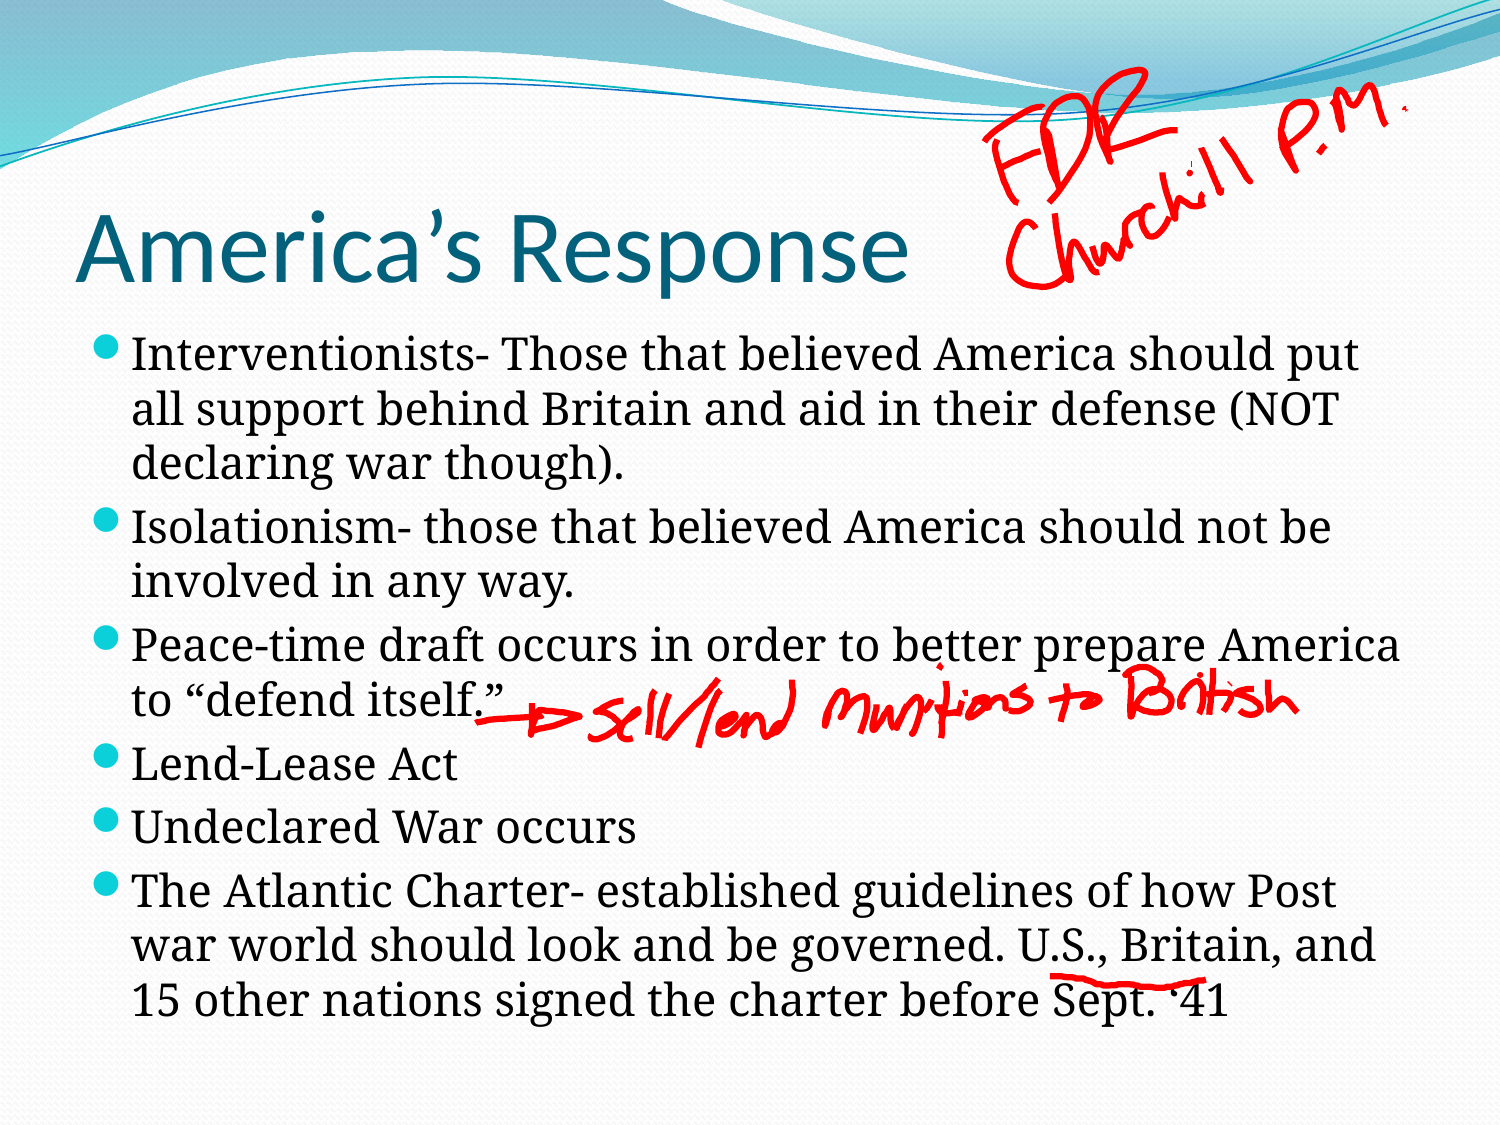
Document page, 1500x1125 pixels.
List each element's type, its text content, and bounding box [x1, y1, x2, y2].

text_box [1205, 692, 1232, 712]
text_box [943, 680, 947, 706]
text_box [648, 690, 656, 735]
text_box [698, 690, 721, 748]
text_box [1235, 689, 1261, 715]
text_box [1060, 700, 1067, 722]
text_box [1048, 694, 1100, 707]
text_box [998, 151, 1041, 170]
list Interventionists- Those that believed America should put all support behind Britain and aid in their defense (NOT declaring war though). Isolationism- those that believed America should not be involved in any way. Peace-time draft occurs in order to better prepare America to “defend itself.” Lend-Lease Act Undeclared War occurs The Atlantic Charter- established guidelines of how Post war world should look and be governed. U.S., Britain, and 15 other nations signed the charter before Sept. ‘41 [74, 317, 1426, 1038]
text_box [1064, 683, 1068, 697]
text_box [995, 139, 1006, 168]
text_box [1125, 666, 1163, 694]
text_box [1331, 84, 1387, 130]
text_box [1201, 147, 1222, 193]
text_box [896, 696, 922, 734]
text_box [1009, 685, 1031, 712]
text_box [1049, 976, 1206, 988]
text_box [620, 709, 639, 740]
text_box [530, 703, 580, 735]
text_box [967, 697, 1008, 718]
text_box [1054, 213, 1100, 280]
text_box [1000, 167, 1019, 203]
text_box [1009, 221, 1066, 287]
text_box [590, 700, 624, 740]
text_box [1180, 681, 1204, 714]
text_box [1095, 69, 1178, 162]
text_box [1043, 96, 1091, 203]
text_box [1092, 212, 1142, 264]
text_box [825, 690, 868, 734]
text_box [1162, 172, 1201, 219]
text_box [658, 693, 670, 739]
text_box [475, 716, 531, 724]
text_box [1141, 205, 1170, 237]
title America’s Response [74, 115, 1426, 304]
text_box [1267, 679, 1298, 713]
text_box [872, 704, 895, 730]
text_box [984, 106, 1043, 142]
text_box [718, 679, 794, 737]
text_box [1280, 102, 1316, 171]
text_box [937, 704, 959, 714]
text_box [1130, 676, 1172, 717]
